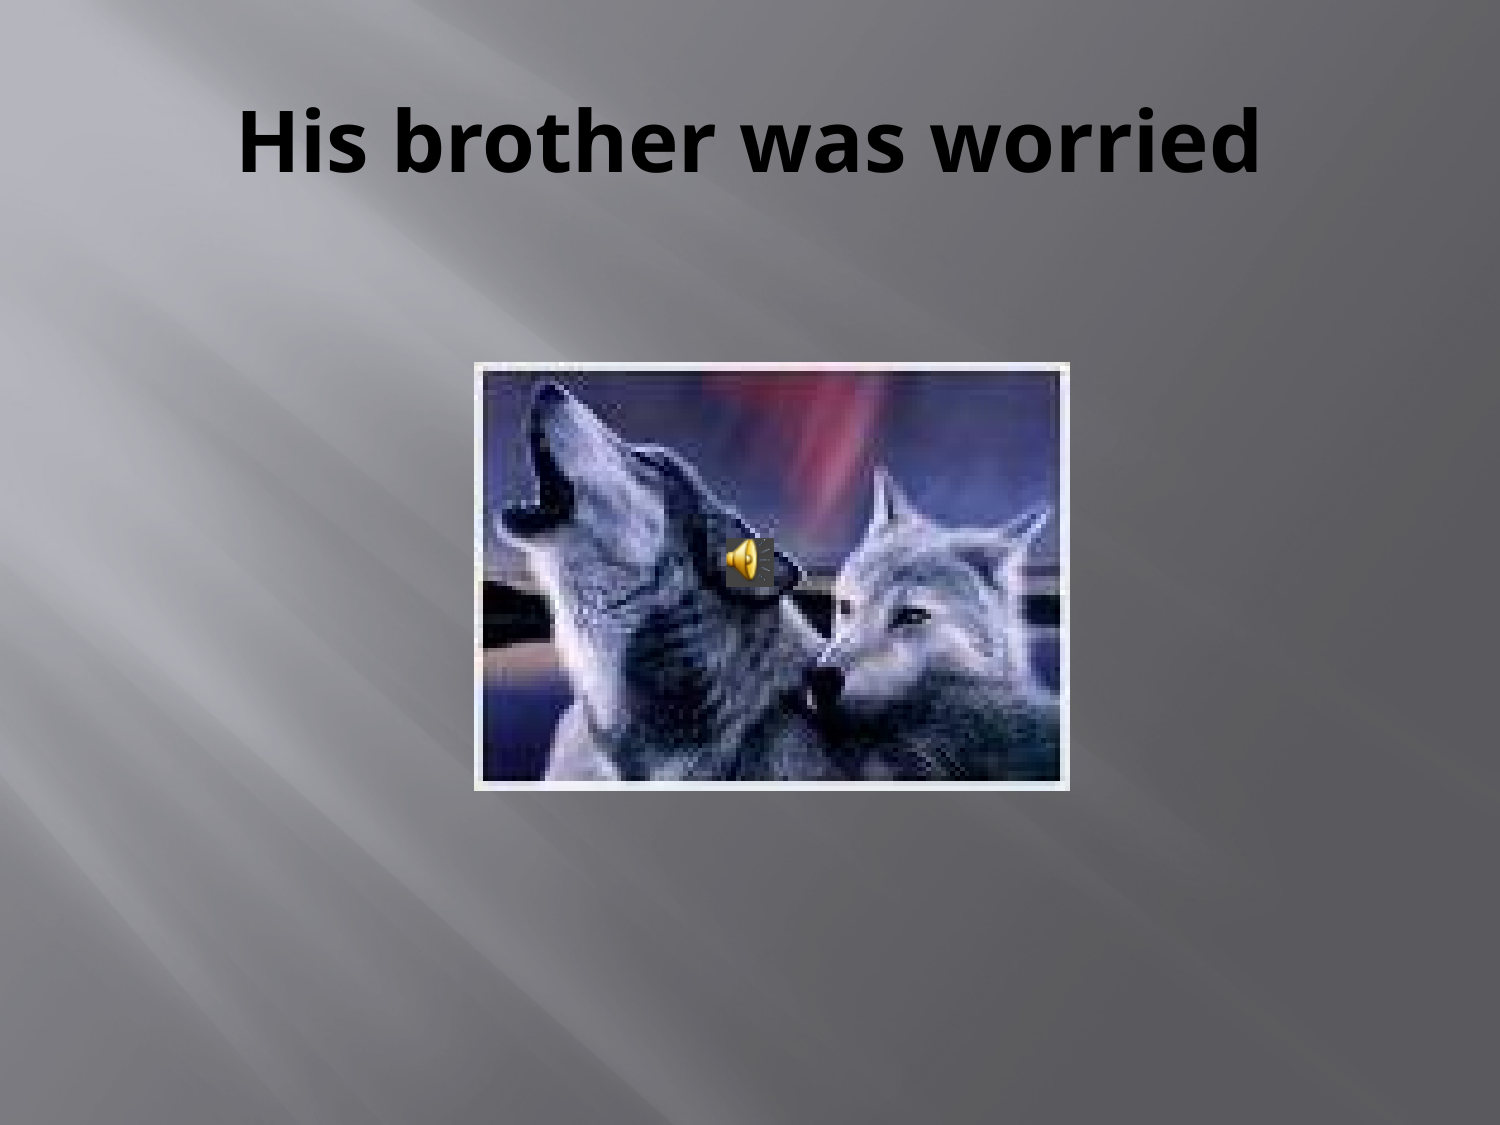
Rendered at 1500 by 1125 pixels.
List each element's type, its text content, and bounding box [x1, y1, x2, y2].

picture [474, 362, 1070, 791]
title His brother was worried [75, 45, 1425, 233]
